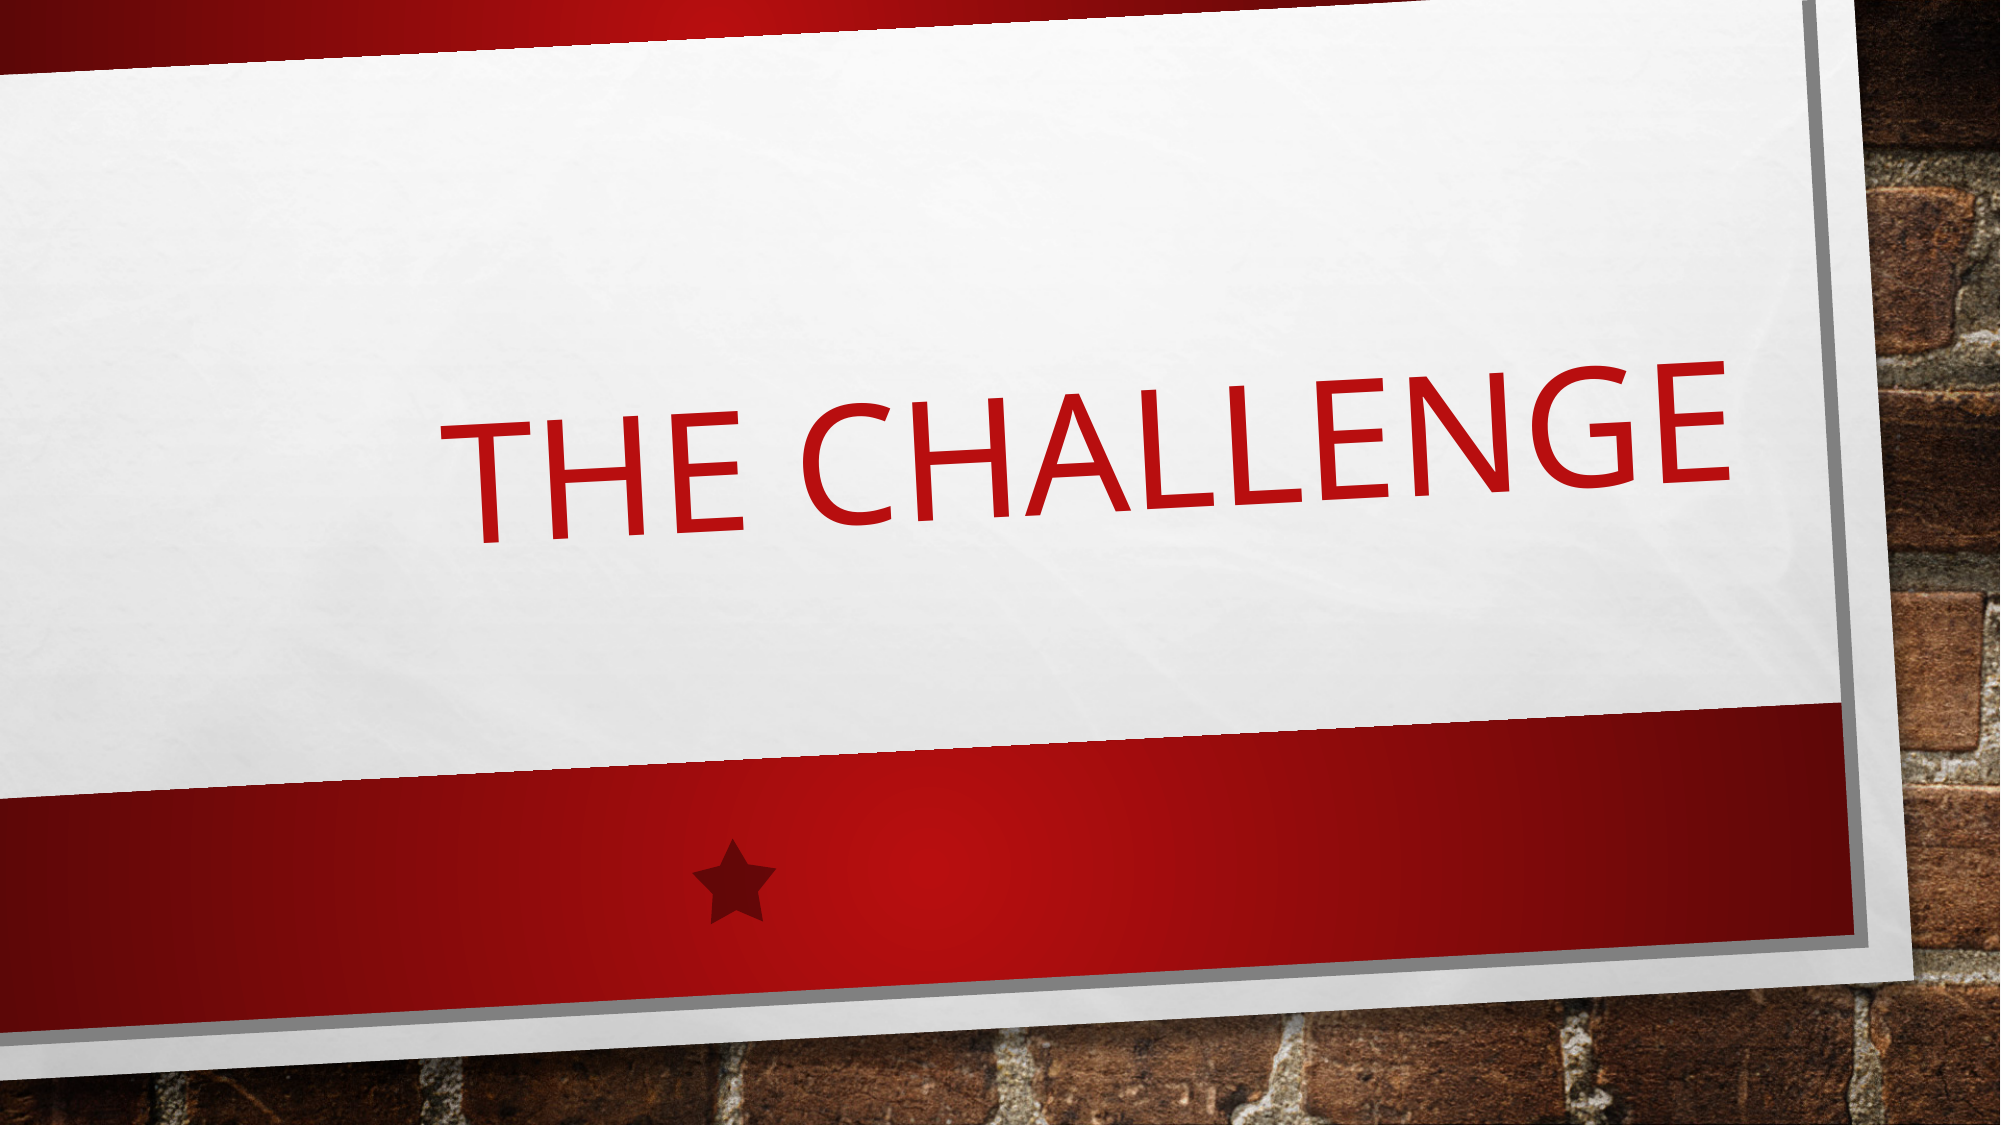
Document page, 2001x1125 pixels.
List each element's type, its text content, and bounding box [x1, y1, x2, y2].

title The Challenge [135, 67, 1758, 605]
picture [0, 0, 2000, 1125]
